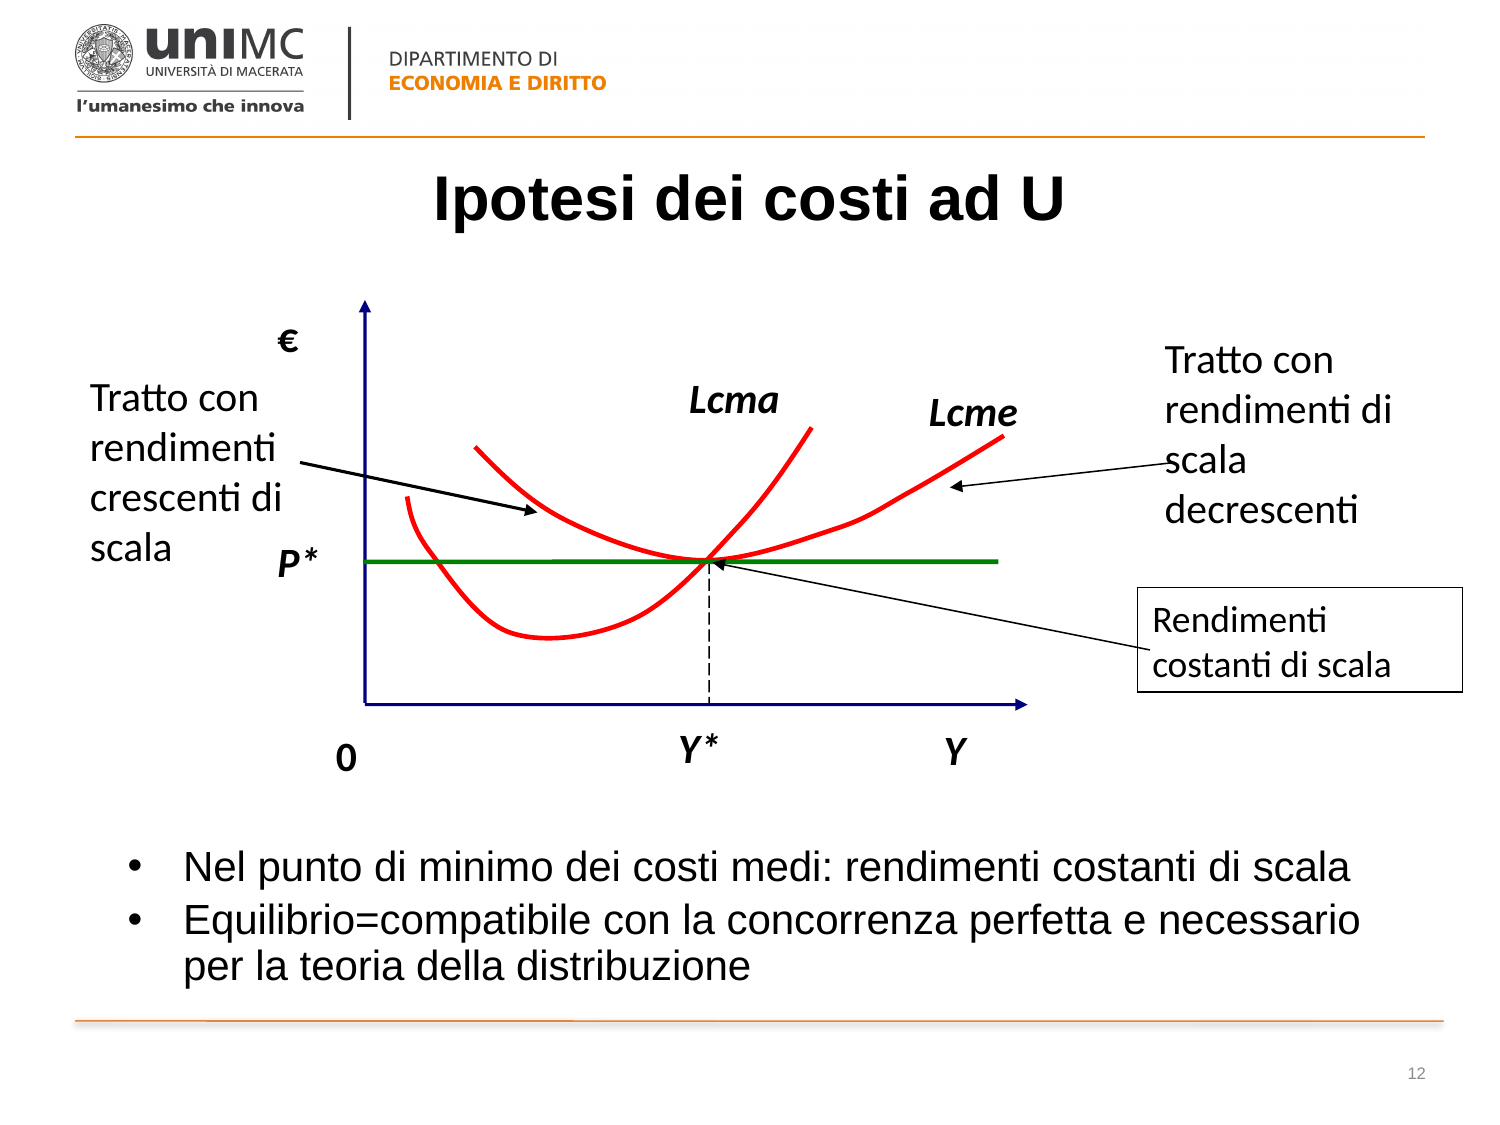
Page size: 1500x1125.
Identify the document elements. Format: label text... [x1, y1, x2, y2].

title Ipotesi dei costi ad U [75, 149, 1425, 241]
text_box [74, 362, 538, 578]
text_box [712, 562, 1463, 784]
slide_number 12 [1091, 1042, 1442, 1103]
picture [75, 24, 1425, 138]
list Nel punto di minimo dei costi medi: rendimenti costanti di scala Equilibrio=compatibile con la concorrenza perfetta e necessario per la teoria della distribuzione [112, 837, 1388, 1000]
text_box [949, 324, 1451, 541]
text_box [262, 299, 1063, 786]
